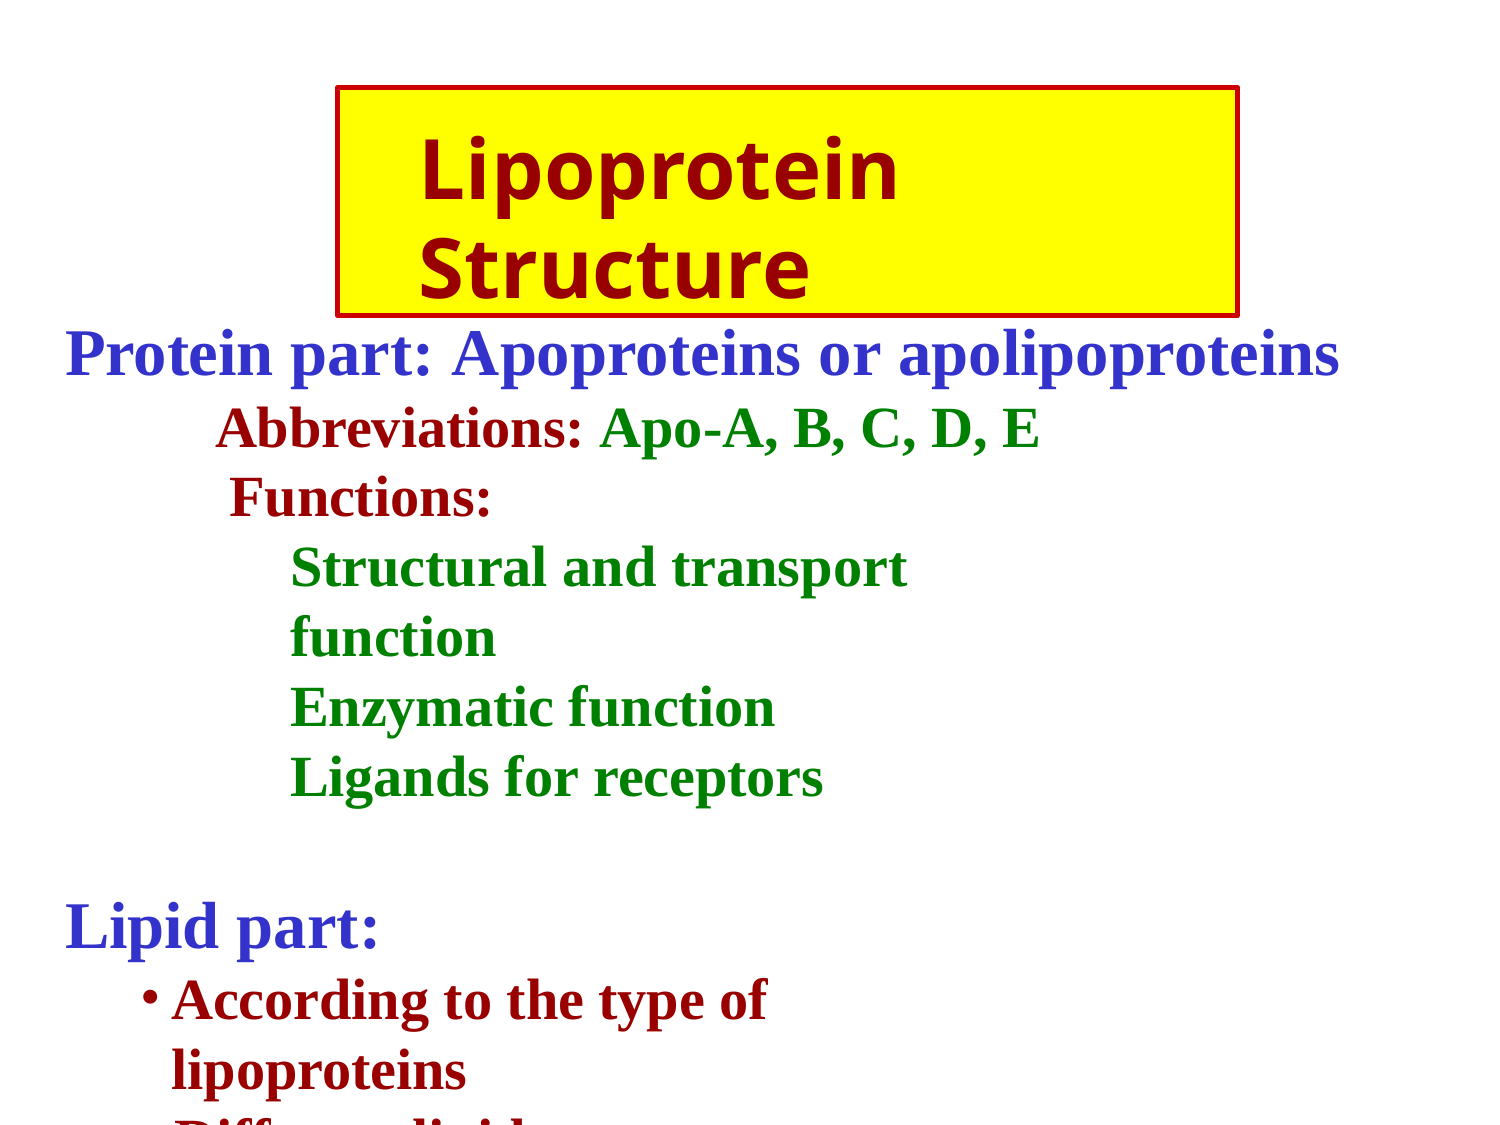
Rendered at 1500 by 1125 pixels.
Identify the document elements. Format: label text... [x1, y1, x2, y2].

title Lipoprotein Structure [337, 87, 1238, 308]
text_box Protein part: Apoproteins or apolipoproteins Abbreviations: Apo-A, B, C, D, E Functions: Structural and transport function Enzymatic function Ligands for receptors Lipid part: According to the type of lipoproteins Different lipid components in various combinations [62, 308, 1455, 1125]
